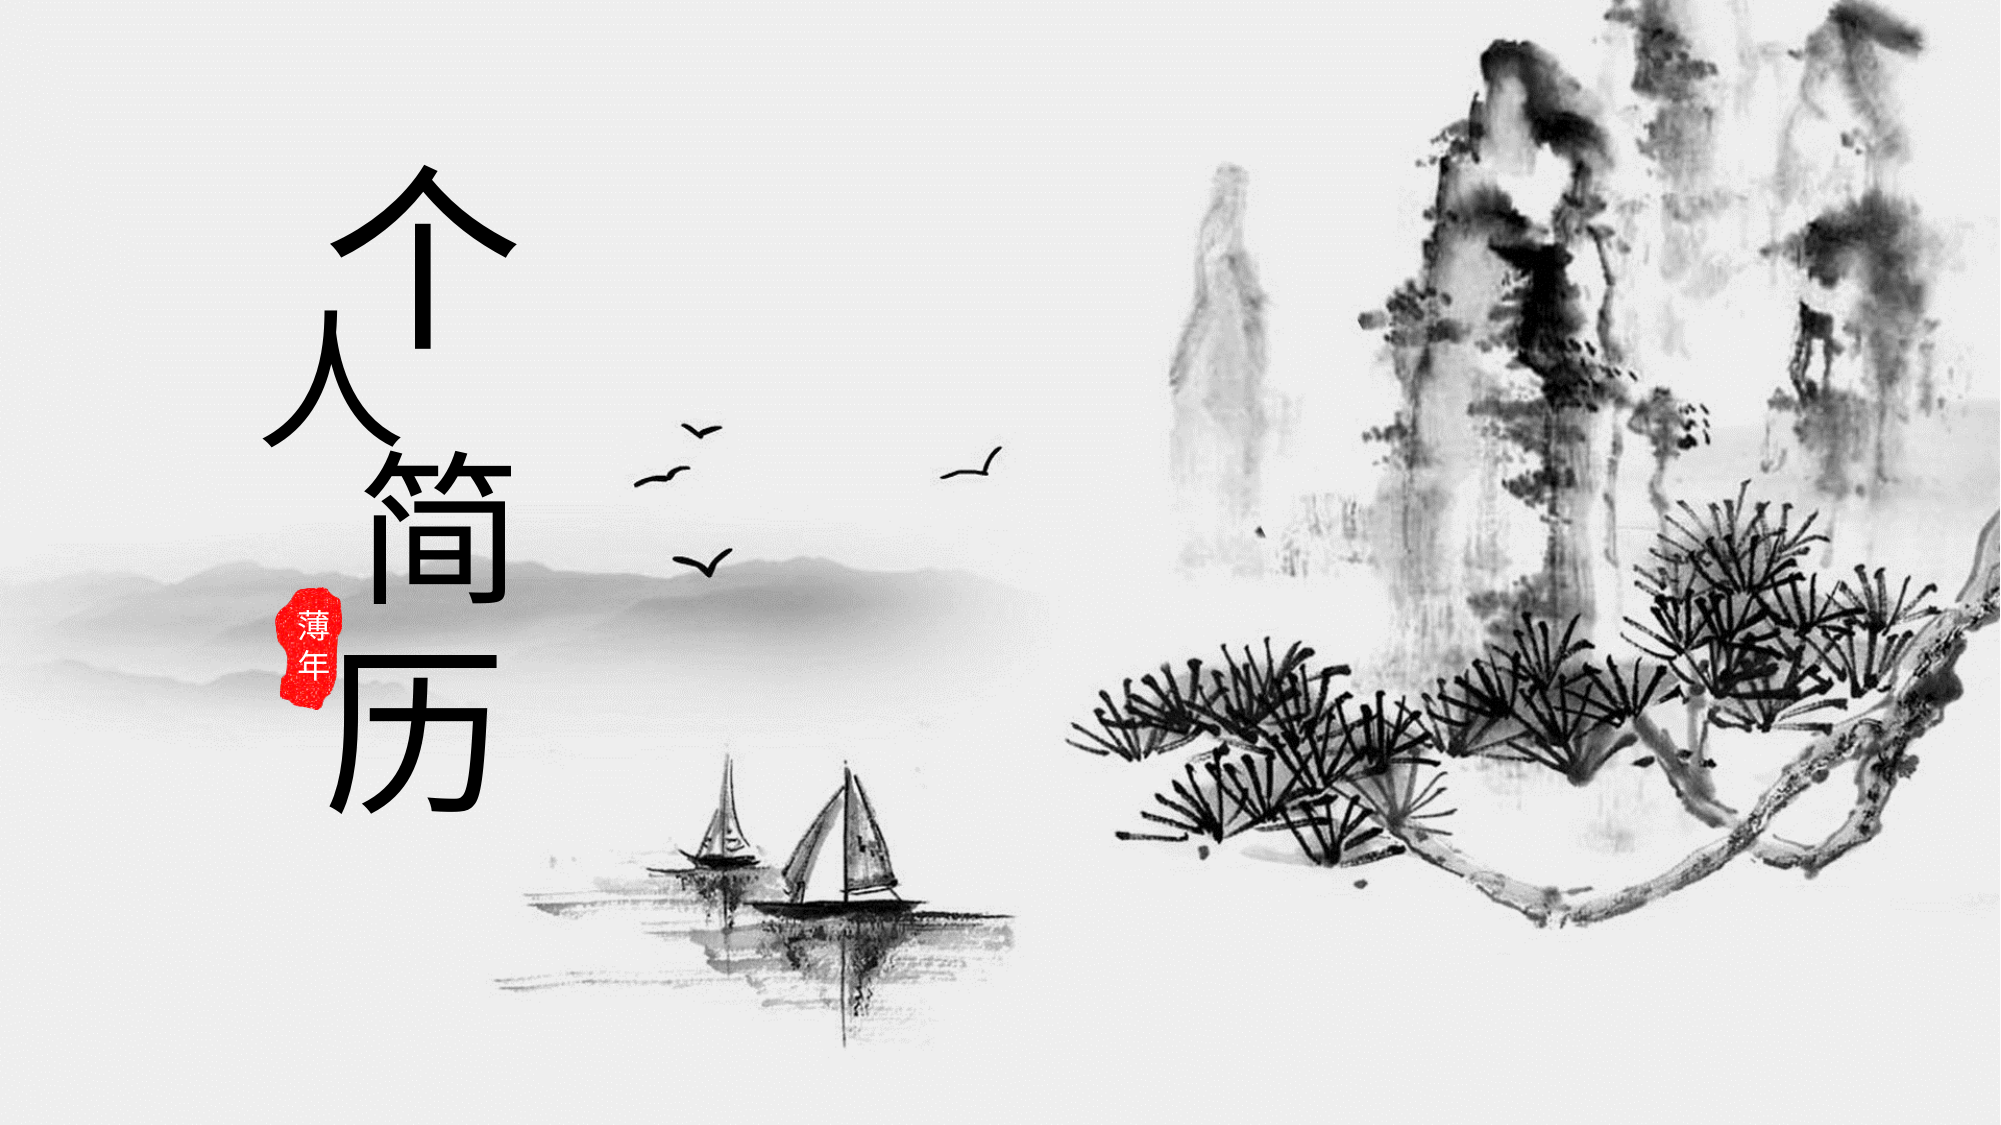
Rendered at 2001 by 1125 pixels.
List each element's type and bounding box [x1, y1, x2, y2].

text_box [275, 587, 342, 710]
picture [0, 0, 2001, 1125]
